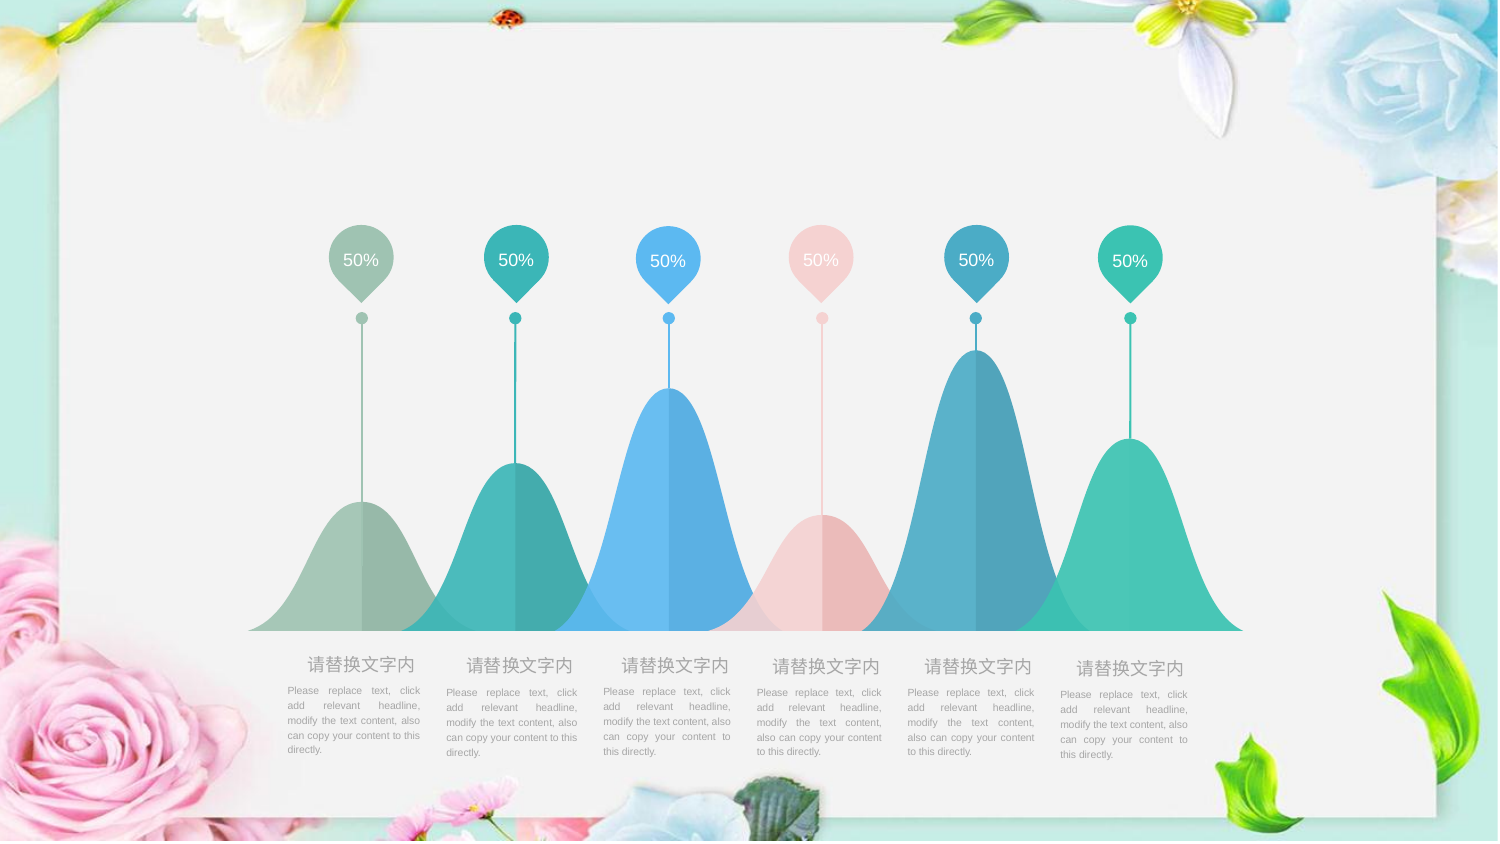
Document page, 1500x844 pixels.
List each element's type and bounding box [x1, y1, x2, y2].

text_box [788, 224, 854, 304]
picture [0, 0, 1498, 841]
text_box [328, 224, 394, 304]
text_box [554, 388, 783, 631]
text_box [1097, 225, 1163, 304]
text_box [446, 650, 578, 759]
text_box [247, 501, 401, 631]
text_box [287, 649, 421, 757]
text_box [1060, 652, 1189, 761]
text_box [756, 651, 882, 759]
text_box [401, 463, 554, 631]
text_box [635, 226, 701, 305]
text_box [861, 350, 1090, 631]
text_box [483, 224, 549, 304]
text_box [907, 651, 1035, 759]
text_box [603, 650, 732, 758]
text_box [708, 514, 861, 631]
text_box [1015, 438, 1244, 631]
text_box [944, 224, 1009, 304]
